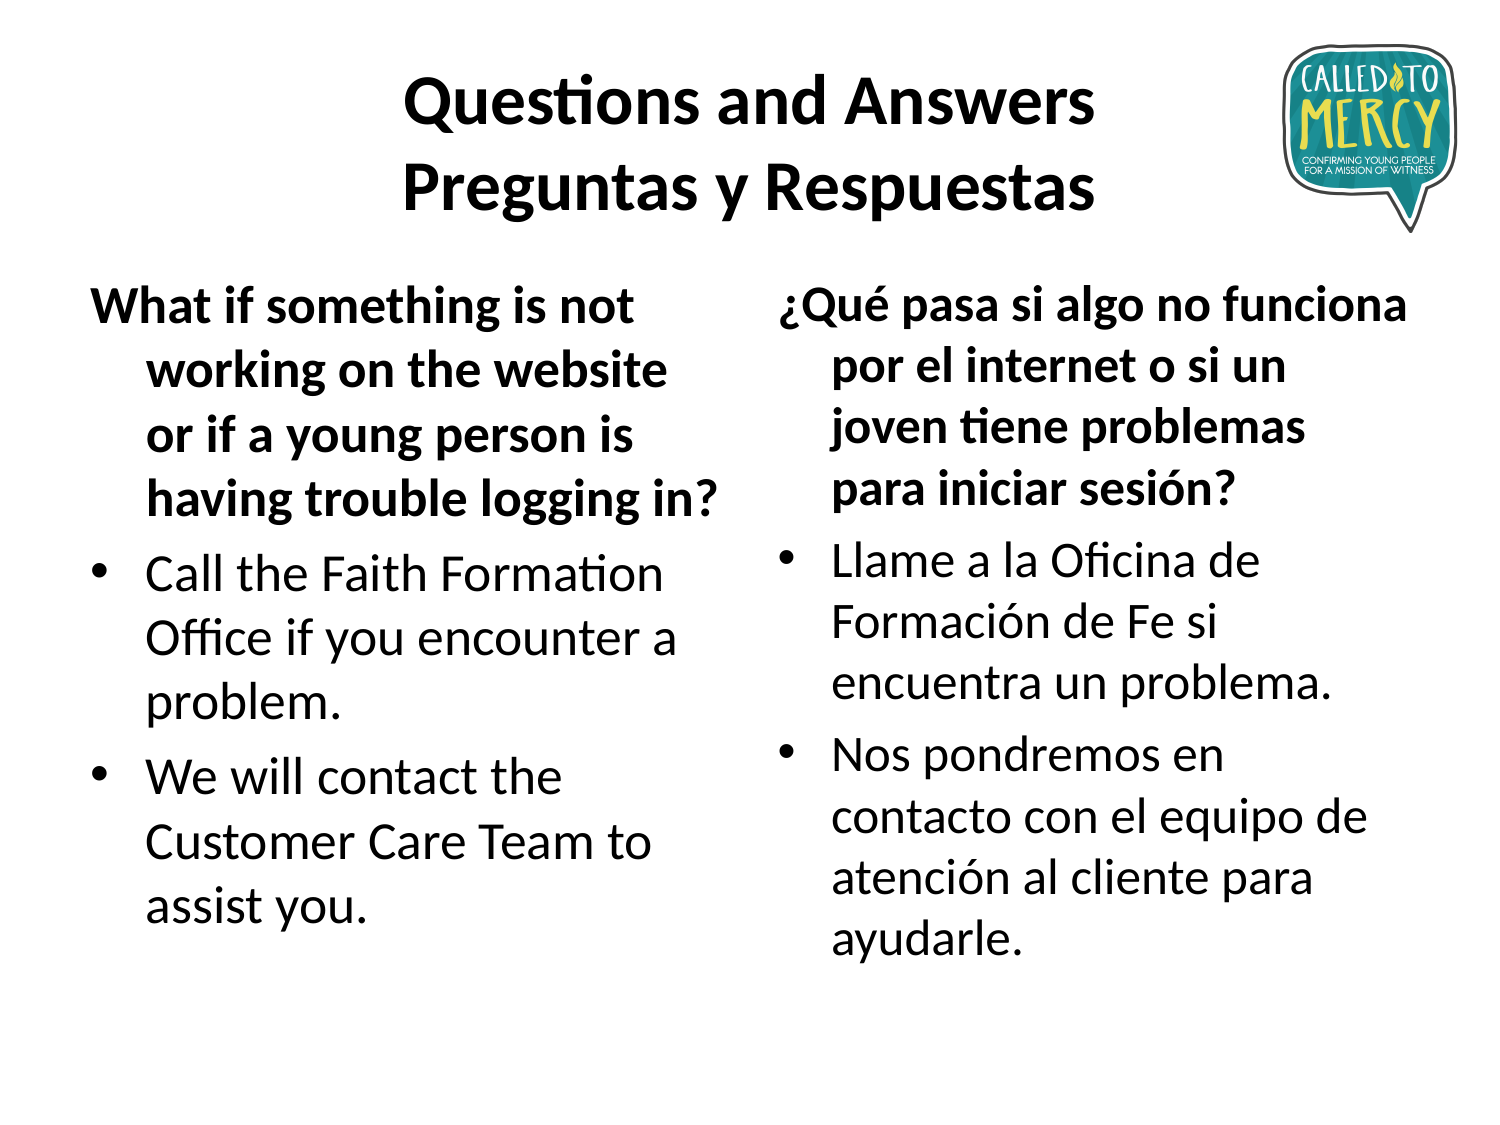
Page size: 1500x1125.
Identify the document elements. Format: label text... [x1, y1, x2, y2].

list ¿Qué pasa si algo no funciona por el internet o si un joven tiene problemas para iniciar sesión? Llame a la Oficina de Formación de Fe si encuentra un problema. Nos pondremos en contacto con el equipo de atención al cliente para ayudarle. [762, 262, 1425, 1005]
title Questions and Answers Preguntas y Respuestas [75, 45, 1235, 233]
list What if something is not working on the website or if a young person is having trouble logging in? Call the Faith Formation Office if you encounter a problem. We will contact the Customer Care Team to assist you. [75, 262, 738, 1005]
picture [1237, 44, 1500, 234]
